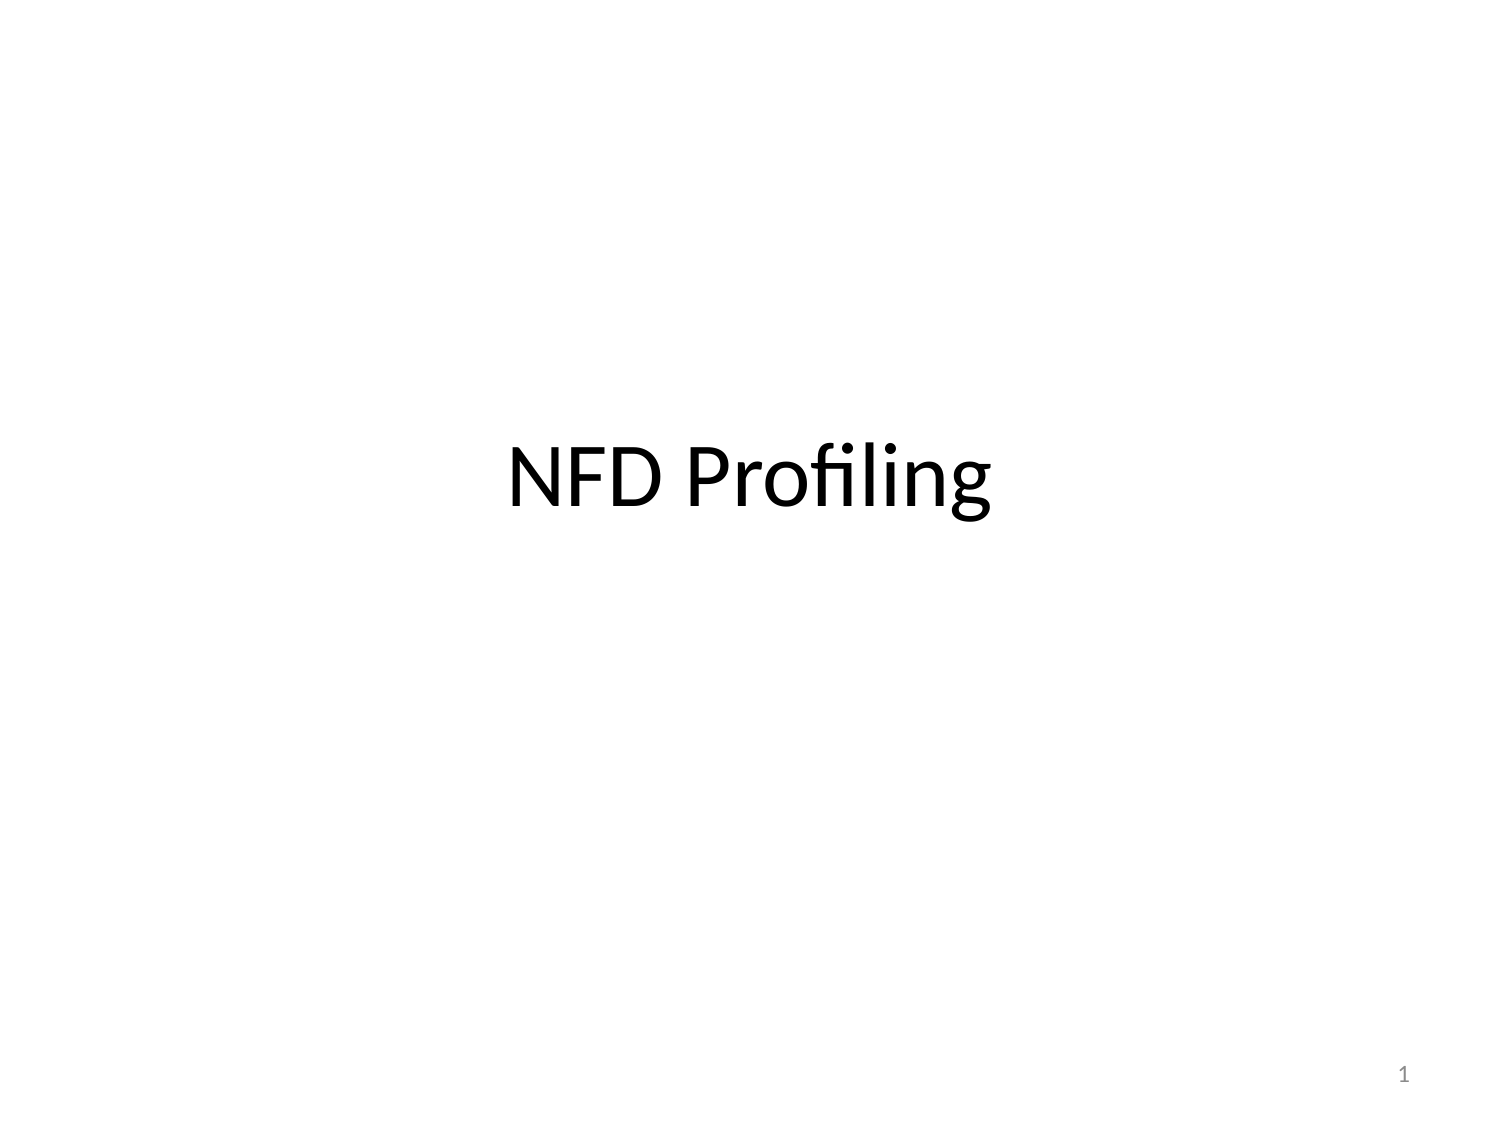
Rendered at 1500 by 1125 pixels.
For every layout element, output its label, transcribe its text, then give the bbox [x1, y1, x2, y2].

slide_number 1 [1074, 1042, 1425, 1103]
title NFD Profiling [112, 349, 1388, 591]
